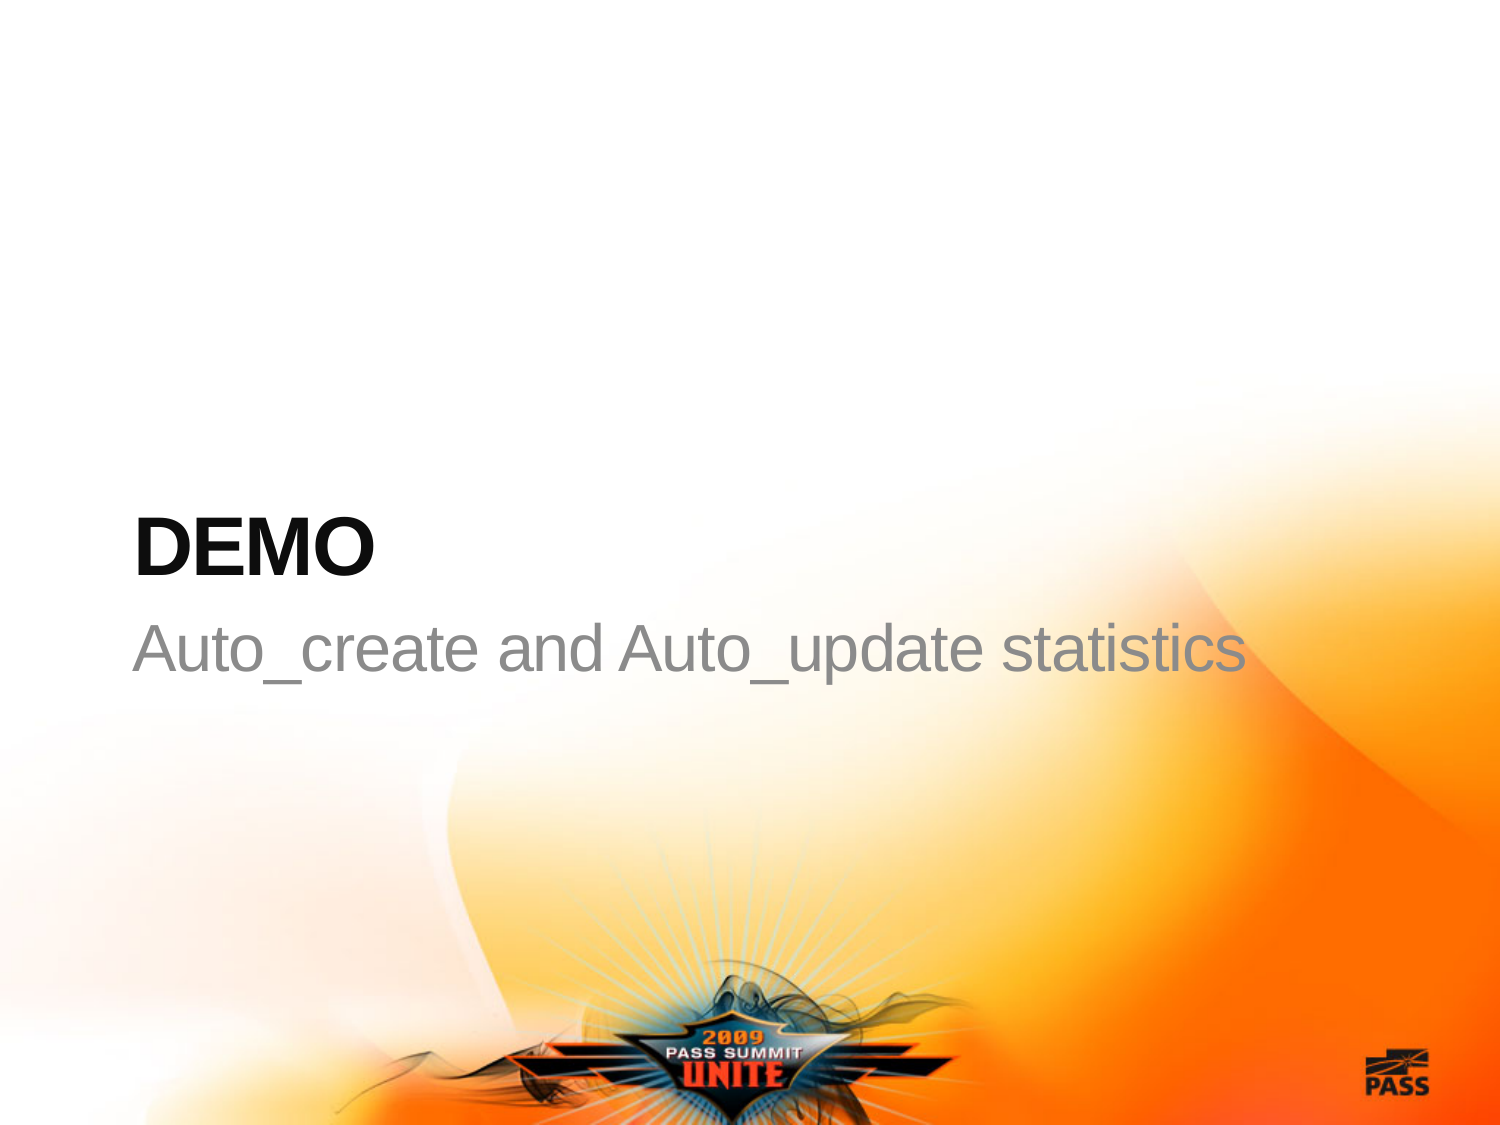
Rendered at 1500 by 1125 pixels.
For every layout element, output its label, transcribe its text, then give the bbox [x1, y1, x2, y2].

title Demo [118, 509, 1394, 734]
picture [0, 0, 1500, 1125]
list Auto_create and Auto_update statistics [117, 538, 1393, 693]
